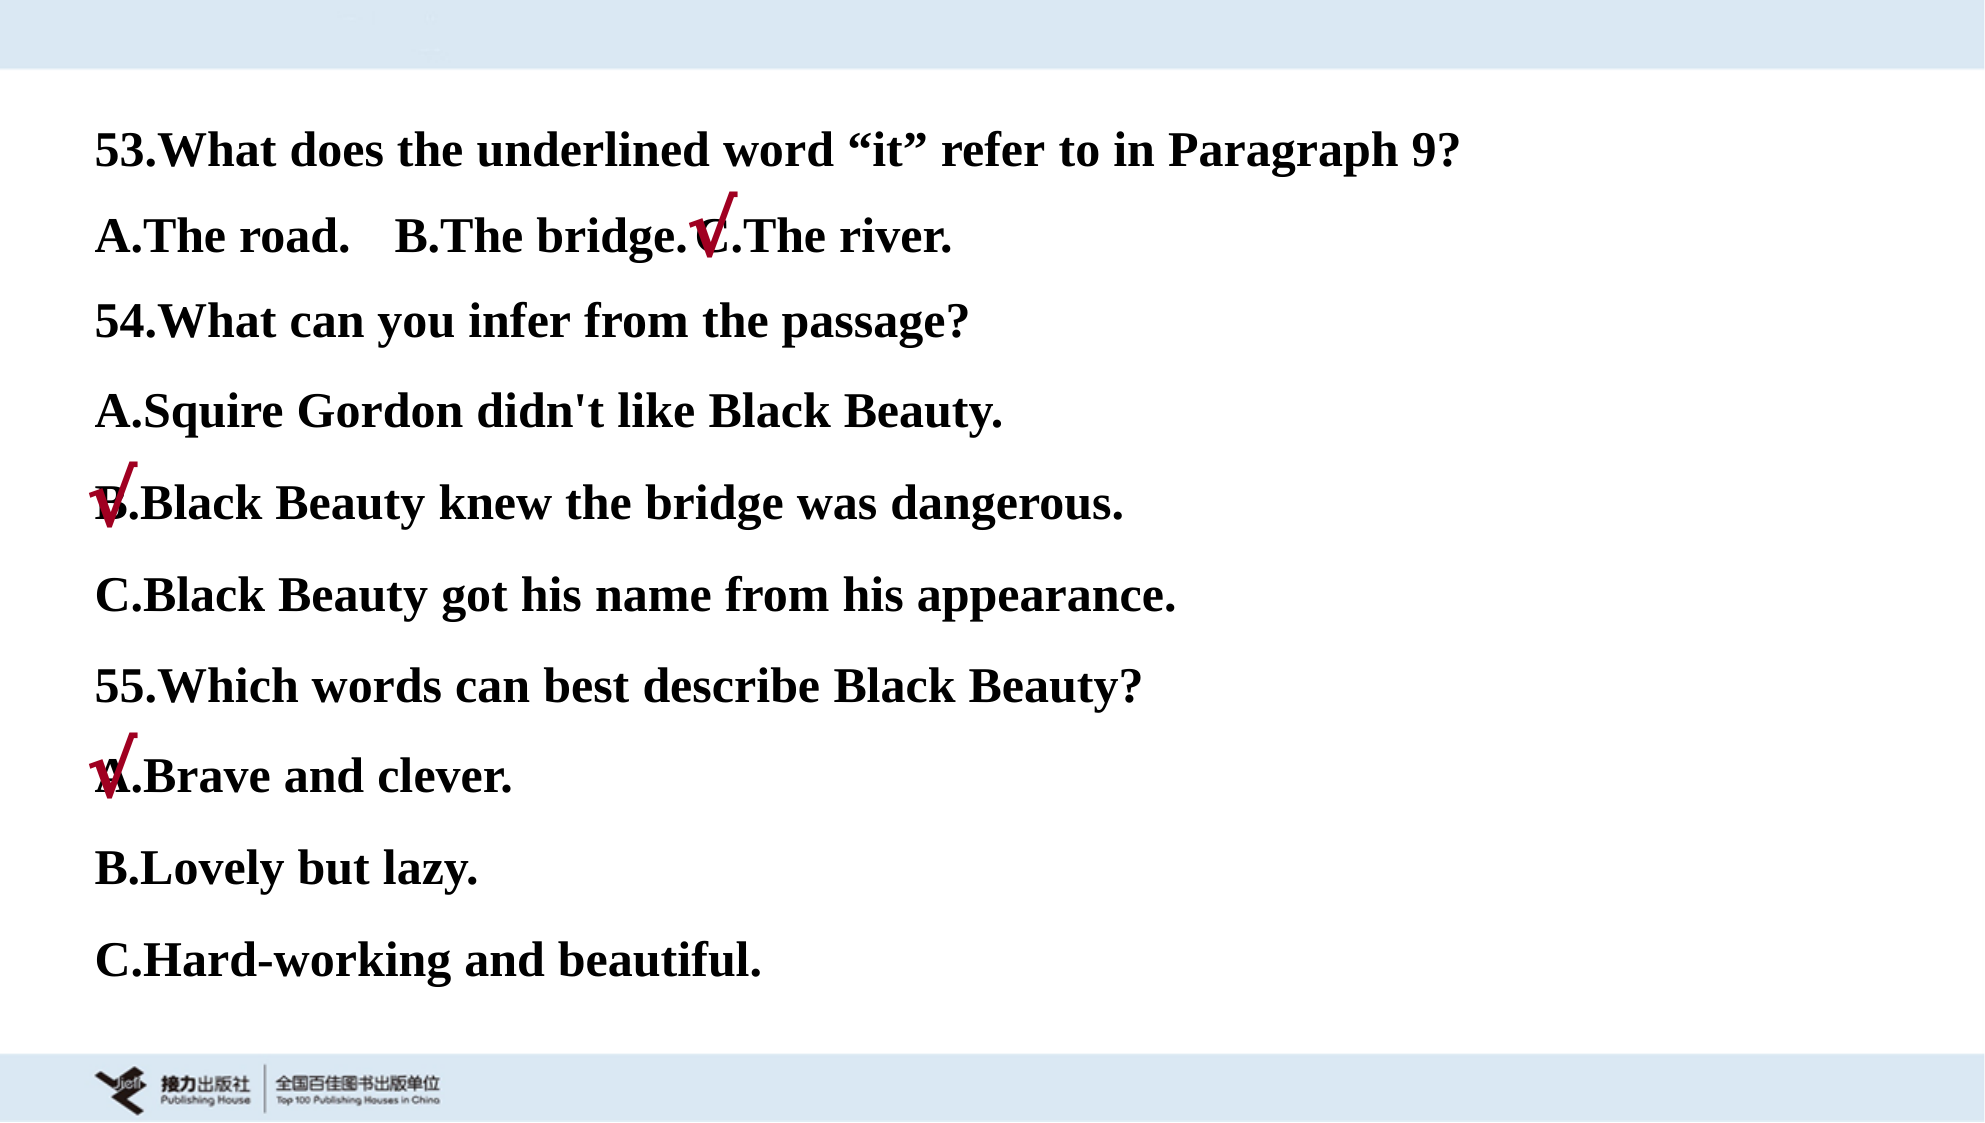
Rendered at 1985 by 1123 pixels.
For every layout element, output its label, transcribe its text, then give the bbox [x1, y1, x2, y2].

text_box 55.Which words can best describe Black Beauty? [94, 625, 1892, 711]
text_box 53.What does the underlined word “it” refer to in Paragraph 9? [94, 88, 1892, 174]
text_box √ [86, 720, 139, 814]
text_box A.Squire Gordon didn't like Black Beauty. B.Black Beauty knew the bridge was dangerous. C.Black Beauty got his name from his appearance. [94, 346, 1892, 622]
text_box A.The road. B.The bridge. C.The river. [94, 174, 1892, 260]
text_box √ [86, 449, 139, 542]
picture [0, 0, 1985, 1122]
text_box A.Brave and clever. B.Lovely but lazy. C.Hard-working and beautiful. [94, 711, 1892, 986]
text_box √ [686, 179, 738, 273]
text_box 54.What can you infer from the passage? [94, 260, 1892, 346]
